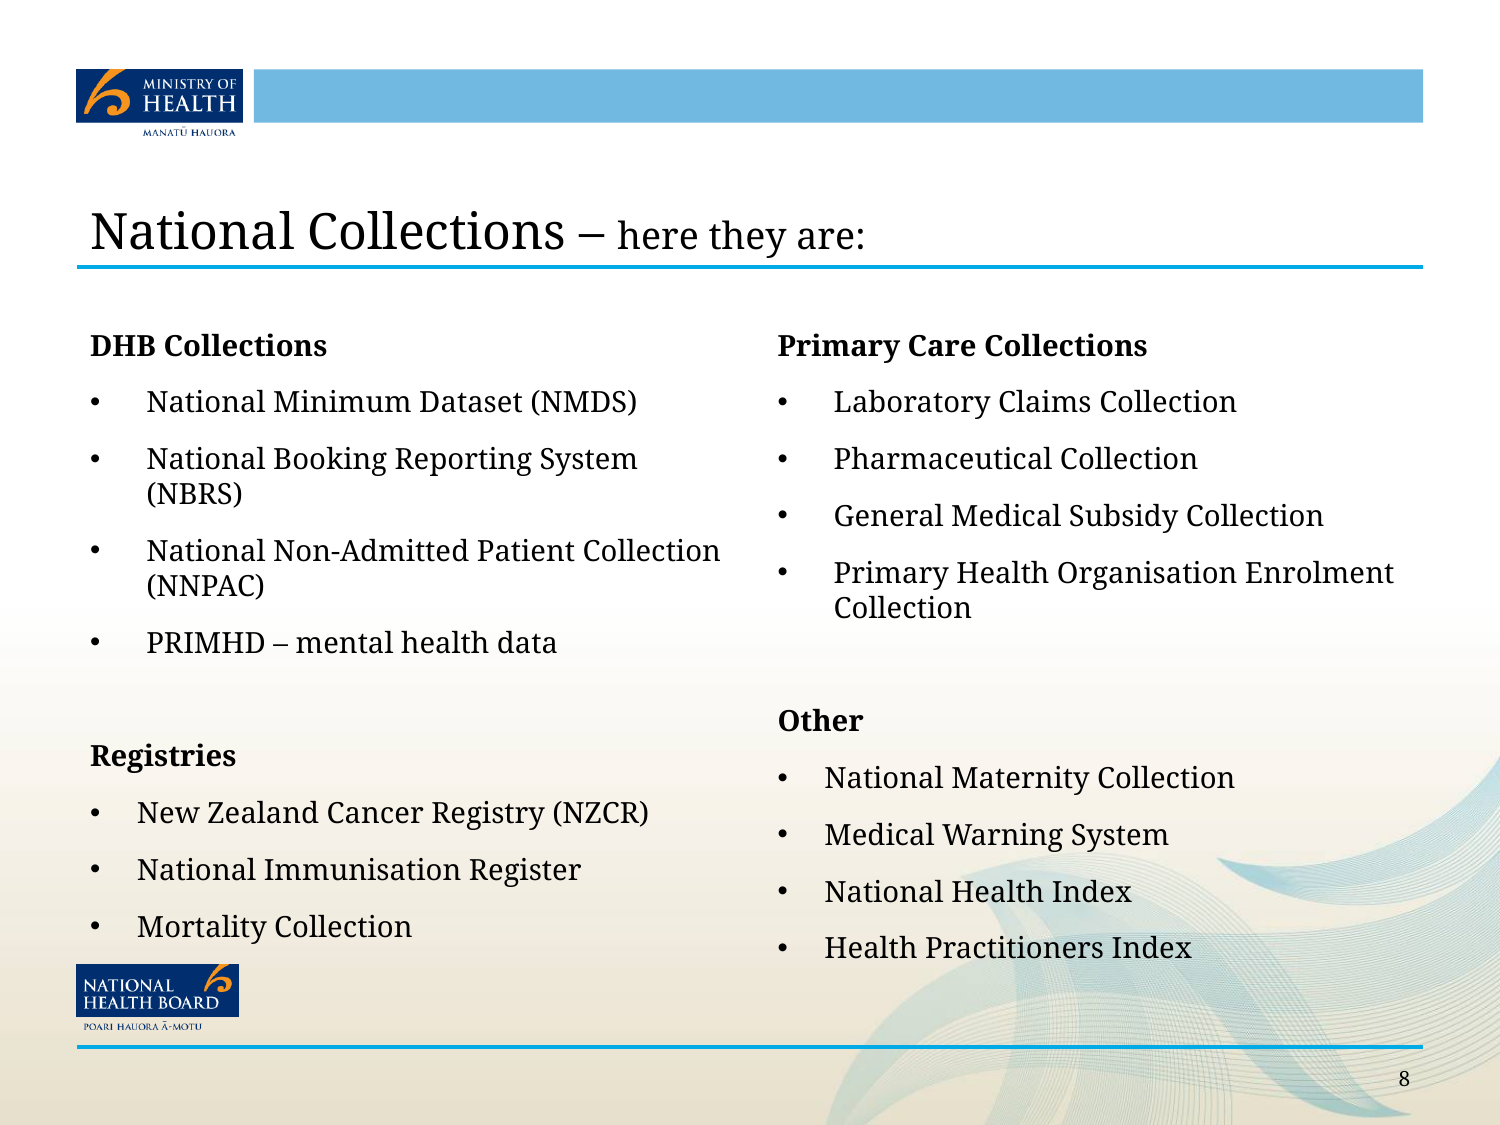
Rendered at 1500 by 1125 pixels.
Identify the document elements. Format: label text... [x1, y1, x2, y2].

picture [0, 350, 1500, 1125]
list Primary Care Collections Laboratory Claims Collection Pharmaceutical Collection General Medical Subsidy Collection Primary Health Organisation Enrolment Collection Other National Maternity Collection Medical Warning System National Health Index Health Practitioners Index [762, 262, 1425, 1035]
list DHB Collections National Minimum Dataset (NMDS) National Booking Reporting System (NBRS) National Non-Admitted Patient Collection (NNPAC) PRIMHD – mental health data Registries New Zealand Cancer Registry (NZCR) National Immunisation Register Mortality Collection [75, 262, 738, 929]
title National Collections – here they are: [75, 137, 1425, 268]
picture [76, 69, 243, 136]
slide_number 8 [1074, 1058, 1425, 1103]
